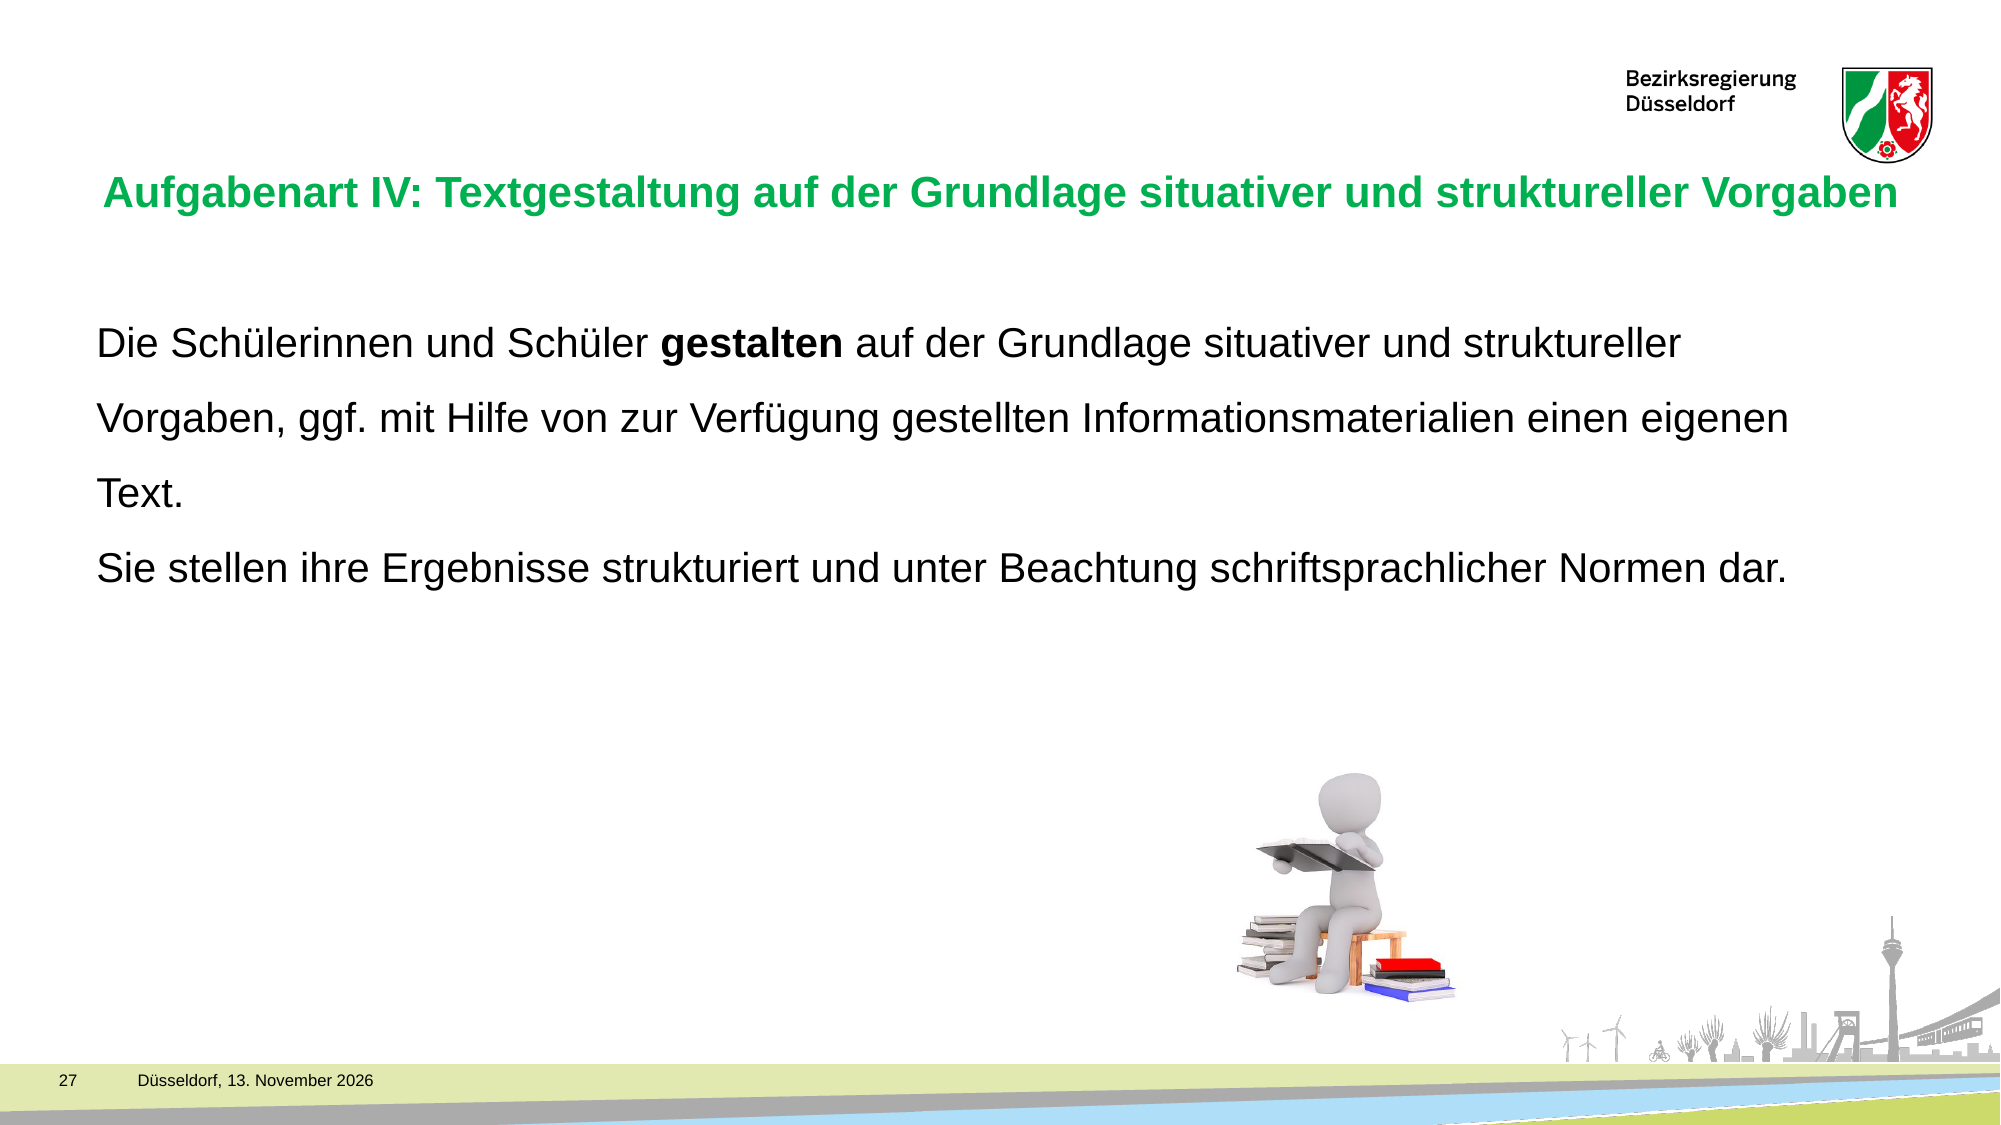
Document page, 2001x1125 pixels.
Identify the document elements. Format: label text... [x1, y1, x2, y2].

slide_number 27 [58, 1070, 123, 1125]
list Die Schülerinnen und Schüler gestalten auf der Grundlage situativer und struktureller Vorgaben, ggf. mit Hilfe von zur Verfügung gestellten Informationsmaterialien einen eigenen Text. Sie stellen ihre Ergebnisse strukturiert und unter Beachtung schriftsprachlicher Normen dar. [96, 290, 1821, 835]
picture [1625, 66, 1933, 160]
picture [0, 739, 2000, 1125]
footer Düsseldorf, 15. November 2023 [137, 1070, 595, 1125]
title Aufgabenart IV: Textgestaltung auf der Grundlage situativer und struktureller Vorgaben [90, 160, 1957, 268]
